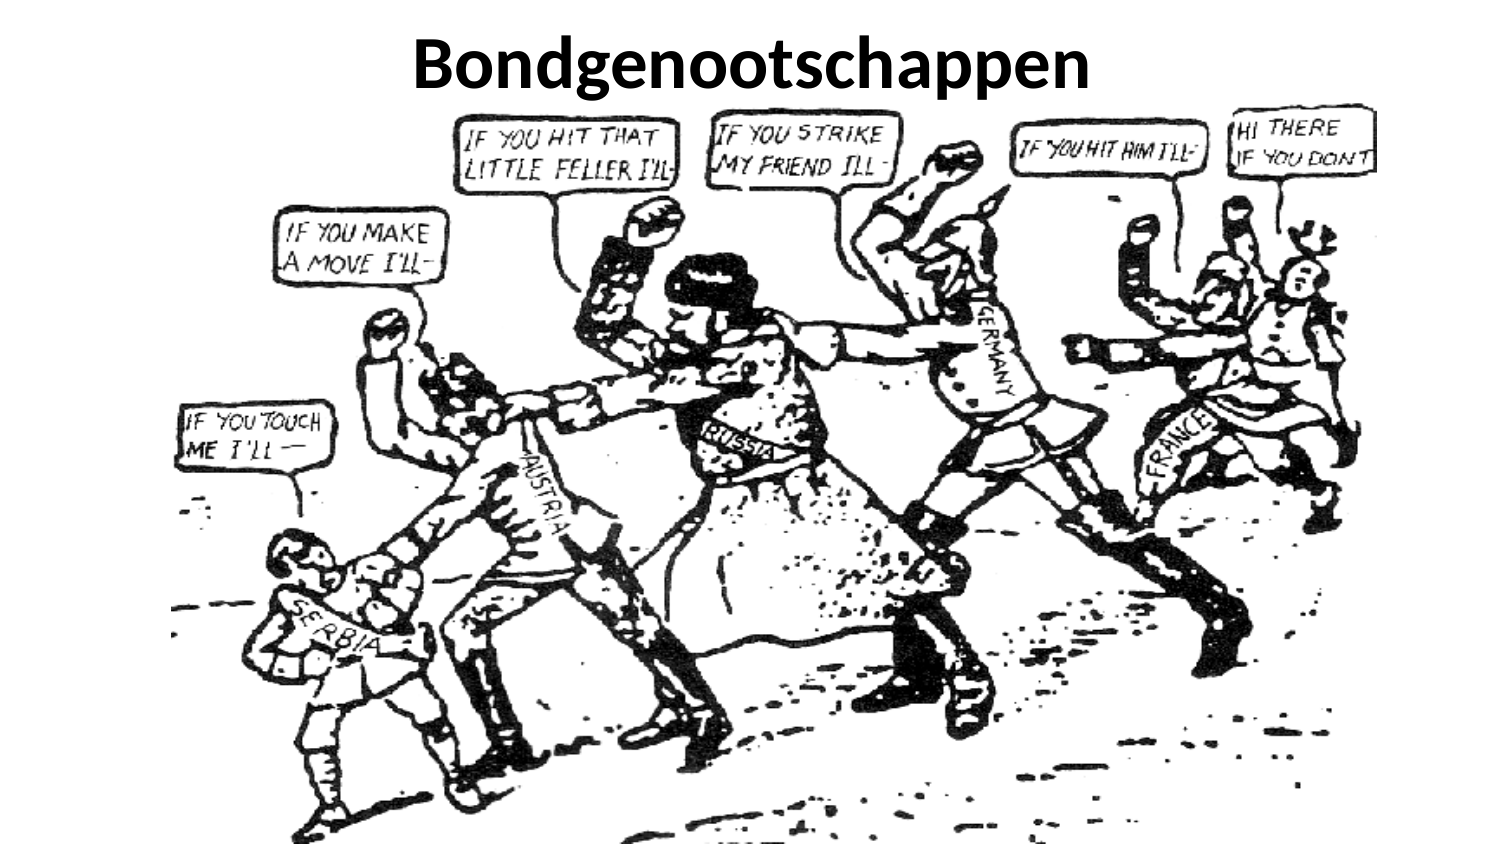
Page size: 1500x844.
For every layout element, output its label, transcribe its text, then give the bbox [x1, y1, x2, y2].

picture [170, 102, 1377, 844]
title Bondgenootschappen [75, 33, 1425, 175]
